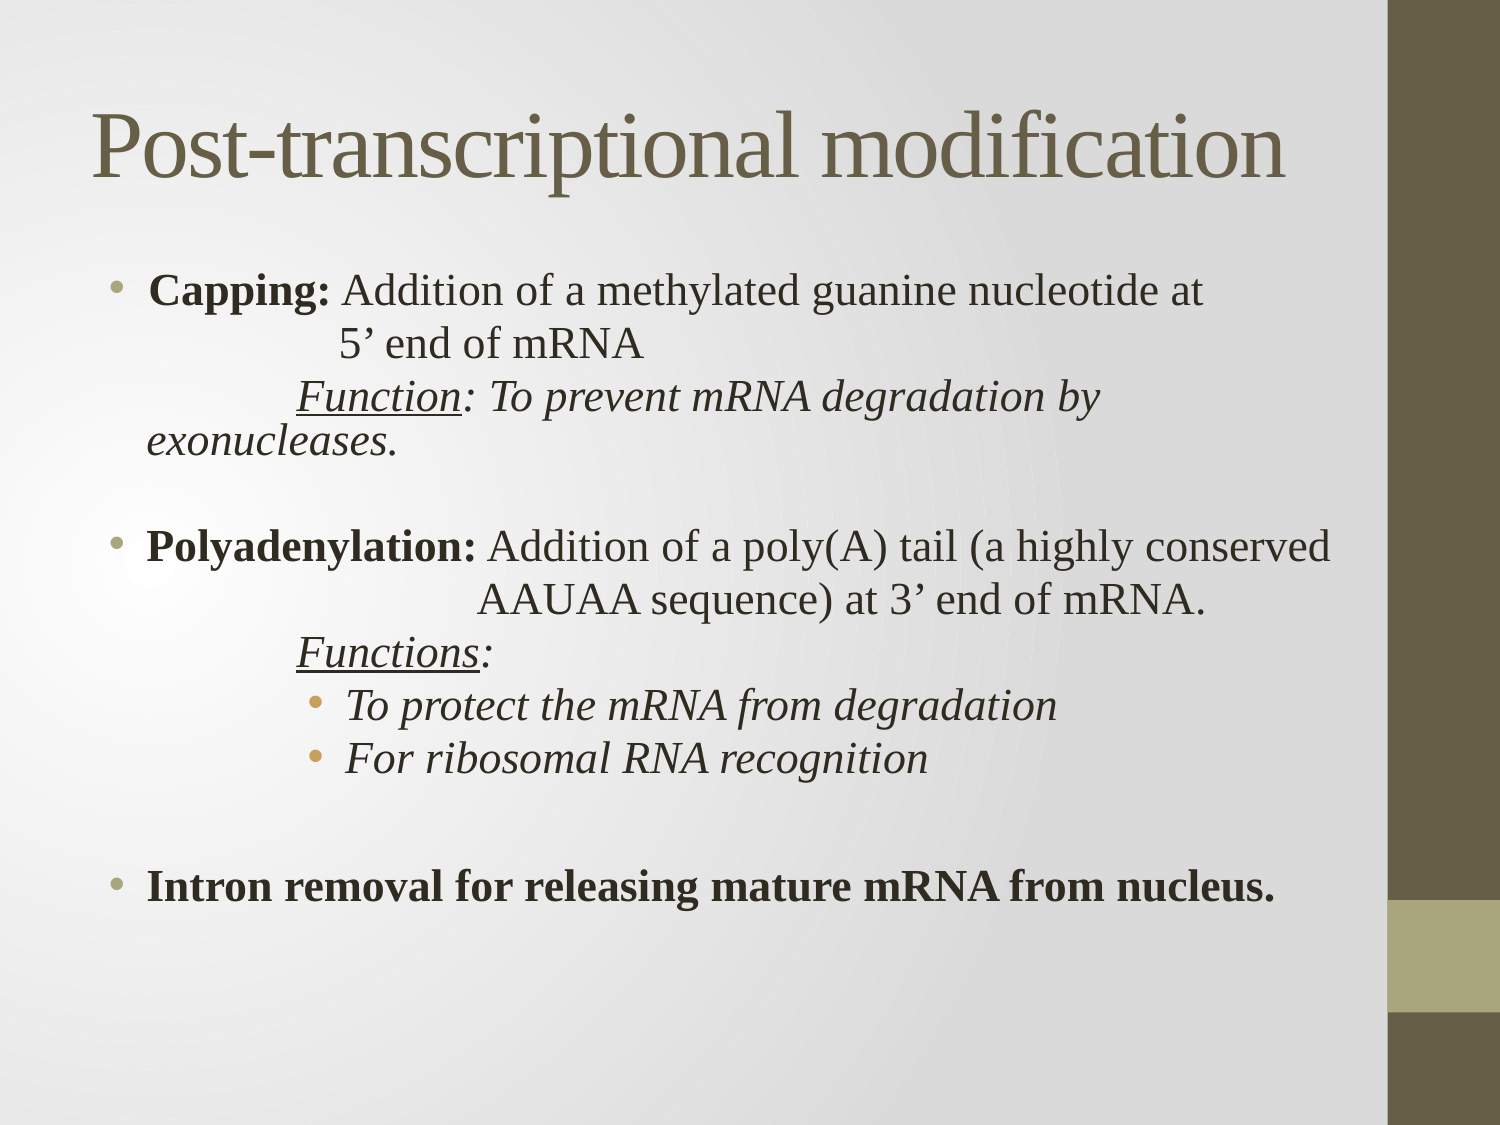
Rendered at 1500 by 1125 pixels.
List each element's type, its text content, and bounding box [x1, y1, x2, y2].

title Post-transcriptional modification [75, 45, 1325, 233]
list Capping: Addition of a methylated guanine nucleotide at 5’ end of mRNA Function: To prevent mRNA degradation by exonucleases. Polyadenylation: Addition of a poly(A) tail (a highly conserved AAUAA sequence) at 3’ end of mRNA. Functions: To protect the mRNA from degradation For ribosomal RNA recognition Intron removal for releasing mature mRNA from nucleus. [75, 262, 1359, 1050]
